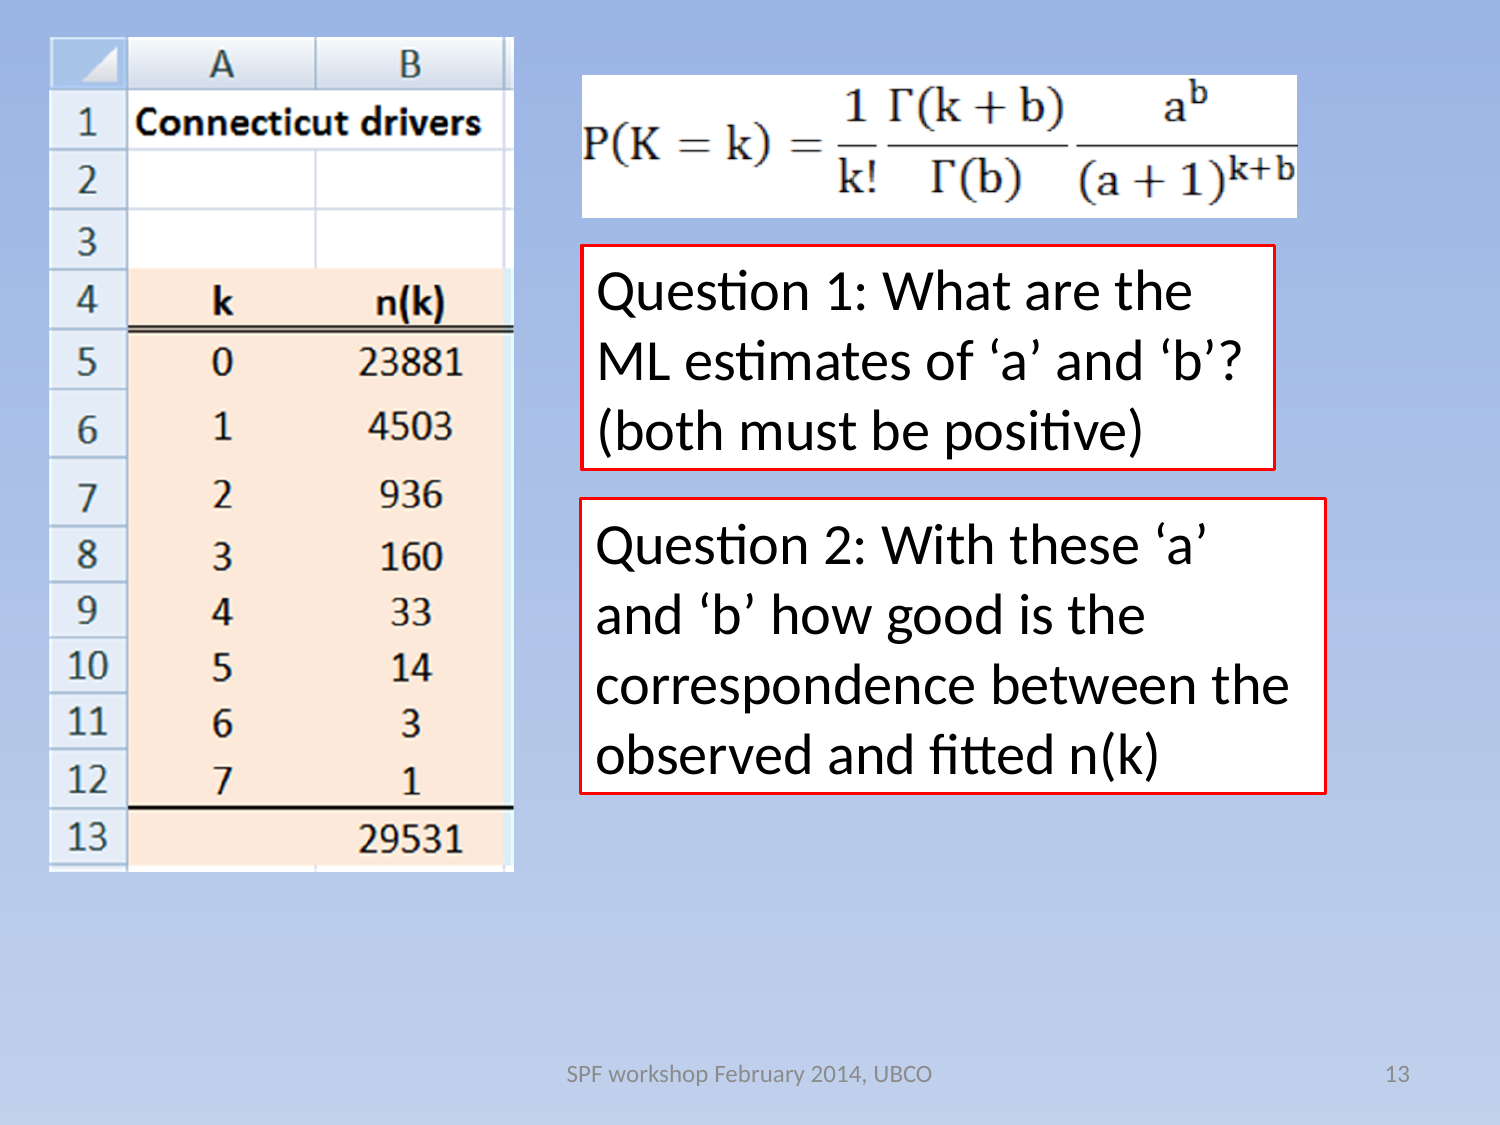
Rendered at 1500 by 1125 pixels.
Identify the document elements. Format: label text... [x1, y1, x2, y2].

text_box Question 2: With these ‘a’ and ‘b’ how good is the correspondence between the observed and fitted n(k) [580, 498, 1326, 794]
text_box Question 1: What are the ML estimates of ‘a’ and ‘b’? (both must be positive) [581, 245, 1275, 470]
picture [49, 36, 514, 873]
picture [581, 74, 1298, 219]
slide_number 13 [1074, 1042, 1425, 1103]
footer SPF workshop February 2014, UBCO [512, 1042, 988, 1103]
